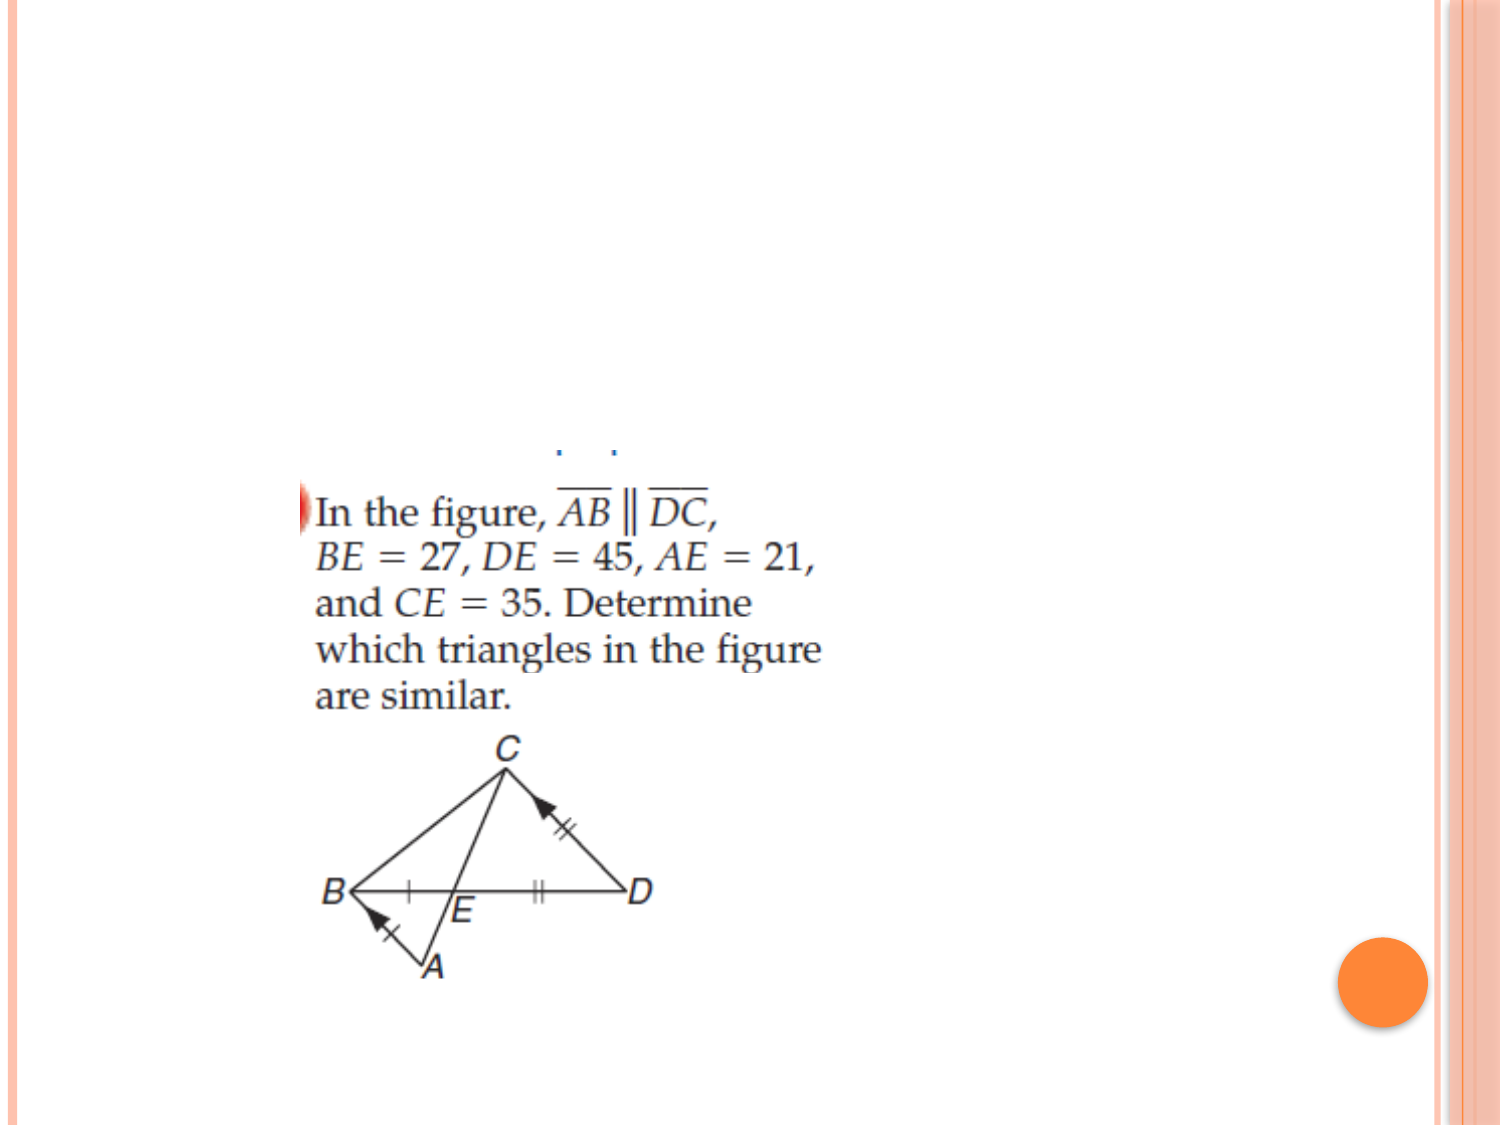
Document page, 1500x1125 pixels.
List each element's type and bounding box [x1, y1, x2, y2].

list [299, 449, 863, 982]
